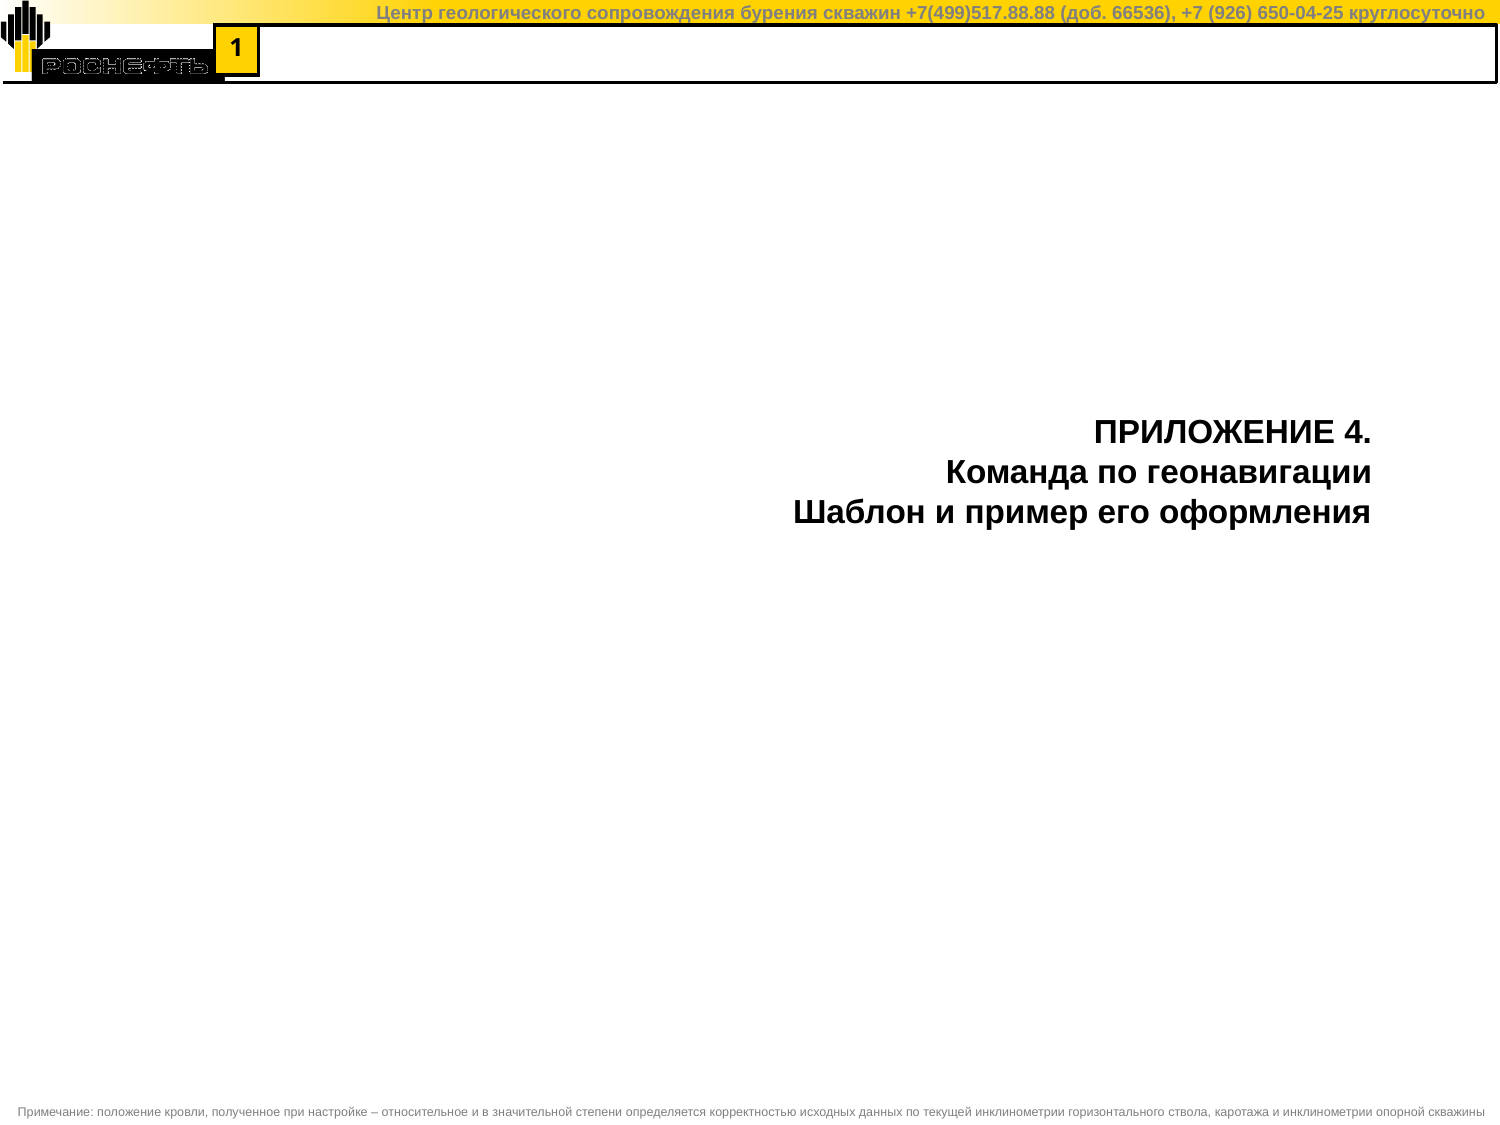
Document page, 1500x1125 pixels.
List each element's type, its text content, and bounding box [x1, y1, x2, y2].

title ПРИЛОЖЕНИЕ 4. Команда по геонавигации Шаблон и пример его оформления [112, 349, 1388, 591]
slide_number 1 [213, 23, 260, 77]
